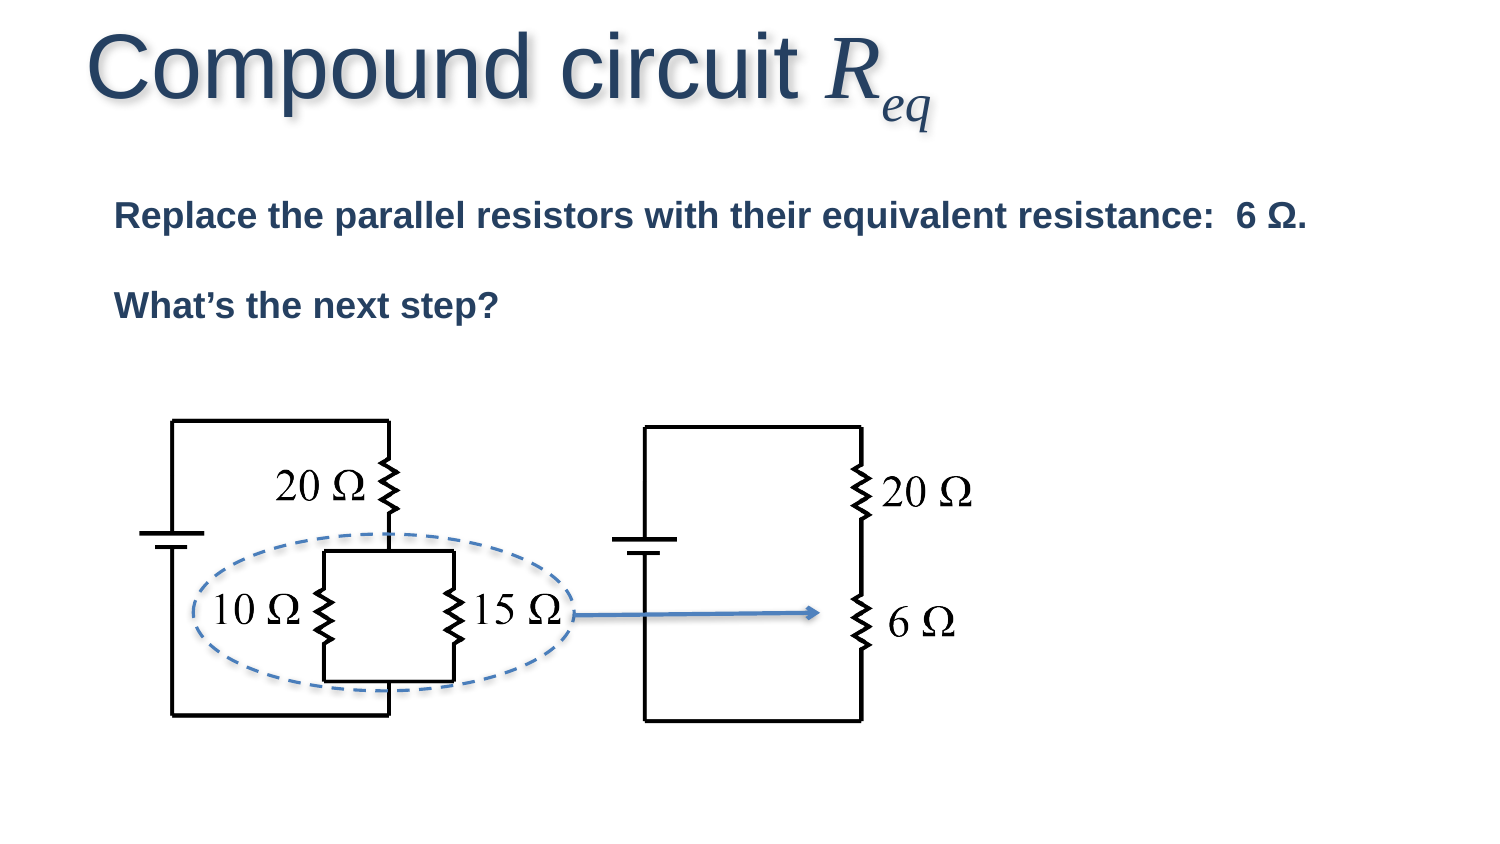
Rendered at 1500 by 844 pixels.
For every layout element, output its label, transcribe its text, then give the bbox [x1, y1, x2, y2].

picture [600, 410, 979, 730]
picture [102, 410, 575, 726]
text_box Compound circuit Req [70, 0, 1465, 206]
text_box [573, 612, 821, 616]
text_box Replace the parallel resistors with their equivalent resistance: 6 Ω. What’s the next step? [99, 213, 1378, 334]
